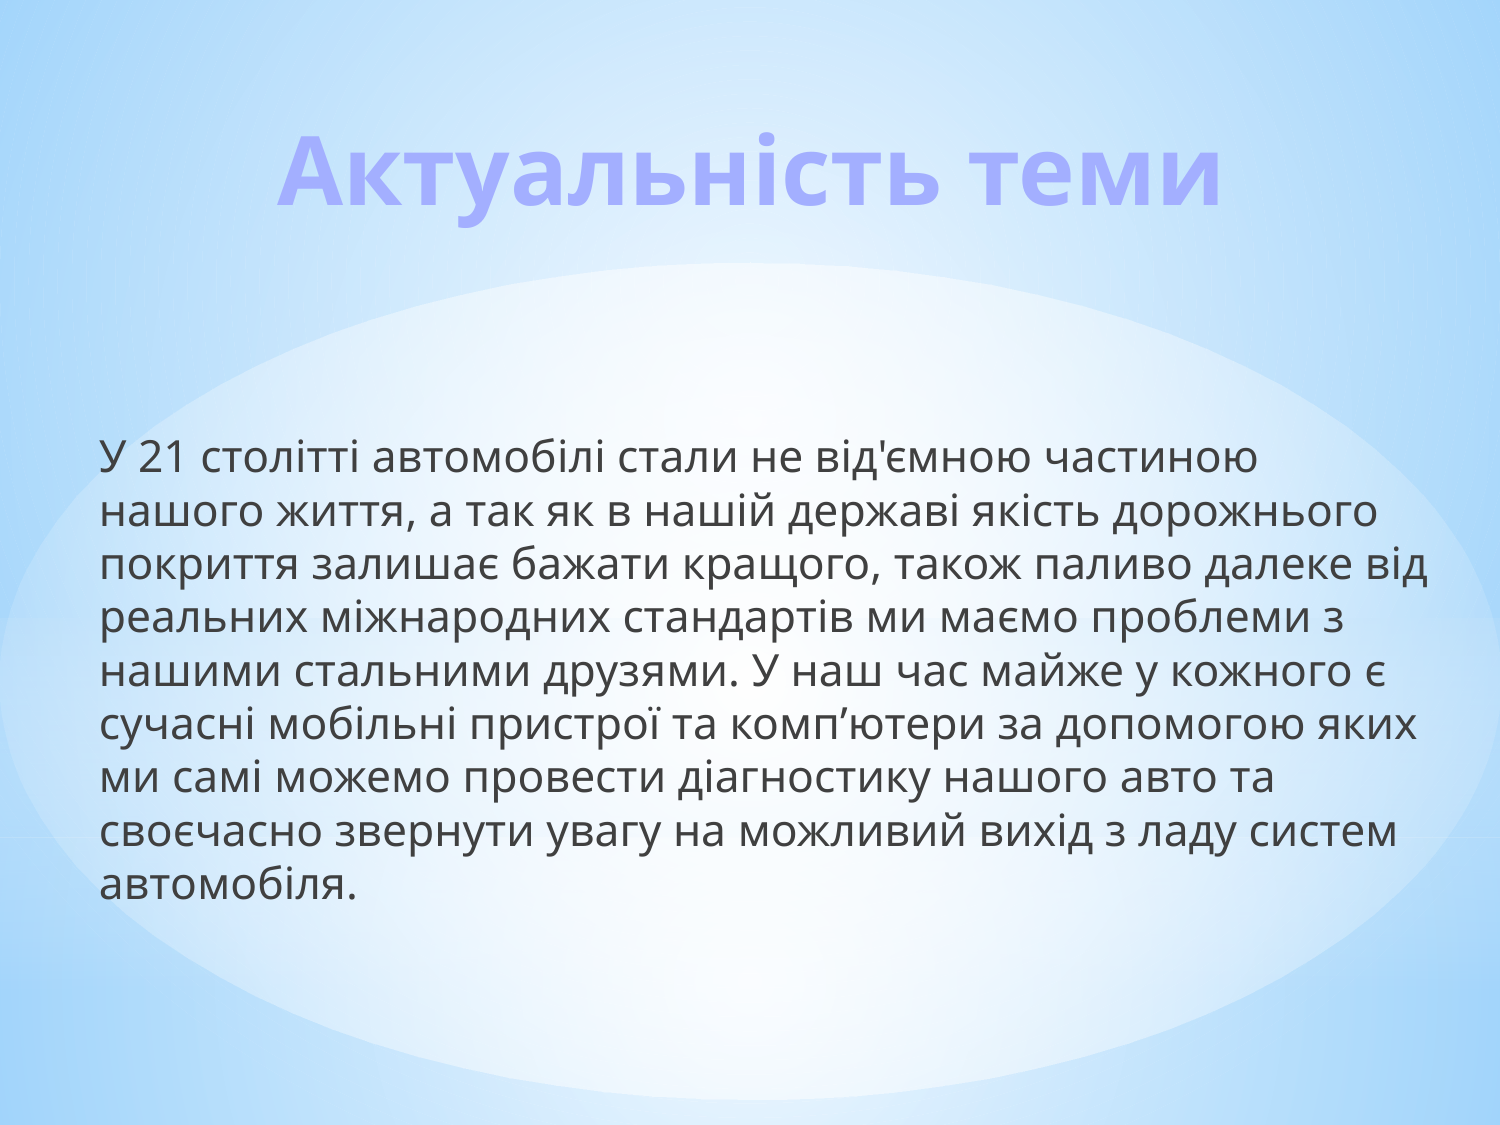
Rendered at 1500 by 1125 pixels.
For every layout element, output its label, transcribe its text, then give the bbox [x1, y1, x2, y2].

title Актуальність теми [76, 101, 1427, 290]
list У 21 столітті автомобілі стали не від'ємною частиною нашого життя, а так як в нашій державі якість дорожнього покриття залишає бажати кращого, також паливо далеке від реальних міжнародних стандартів ми маємо проблеми з нашими стальними друзями. У наш час майже у кожного є сучасні мобільні пристрої та комп’ютери за допомогою яких ми самі можемо провести діагностику нашого авто та своєчасно звернути увагу на можливий вихід з ладу систем автомобіля. [76, 420, 1447, 917]
